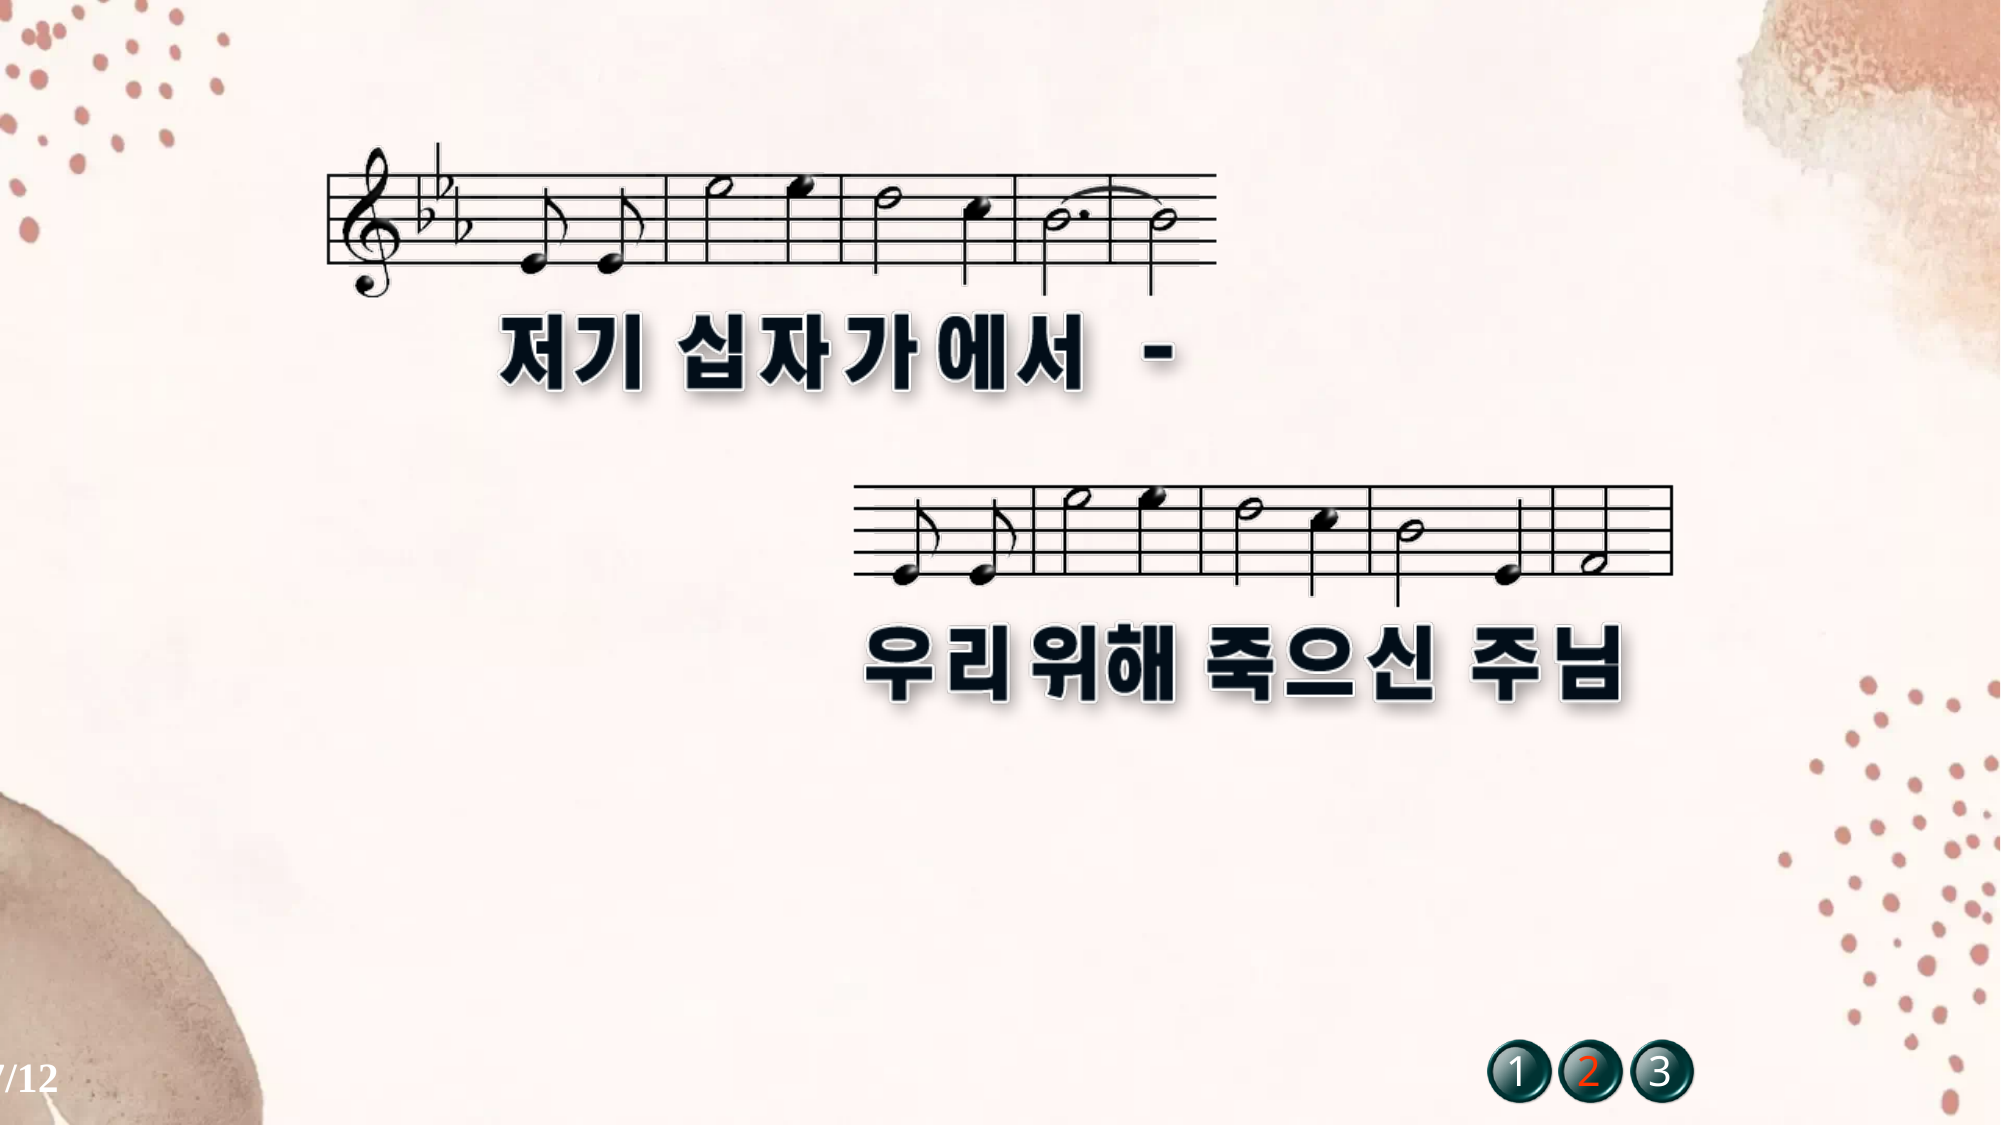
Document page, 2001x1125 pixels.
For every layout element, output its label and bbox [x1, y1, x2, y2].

text_box [1555, 1035, 1626, 1106]
picture [0, 0, 2001, 1125]
text_box [1484, 1035, 1555, 1106]
text_box [1627, 1035, 1697, 1106]
